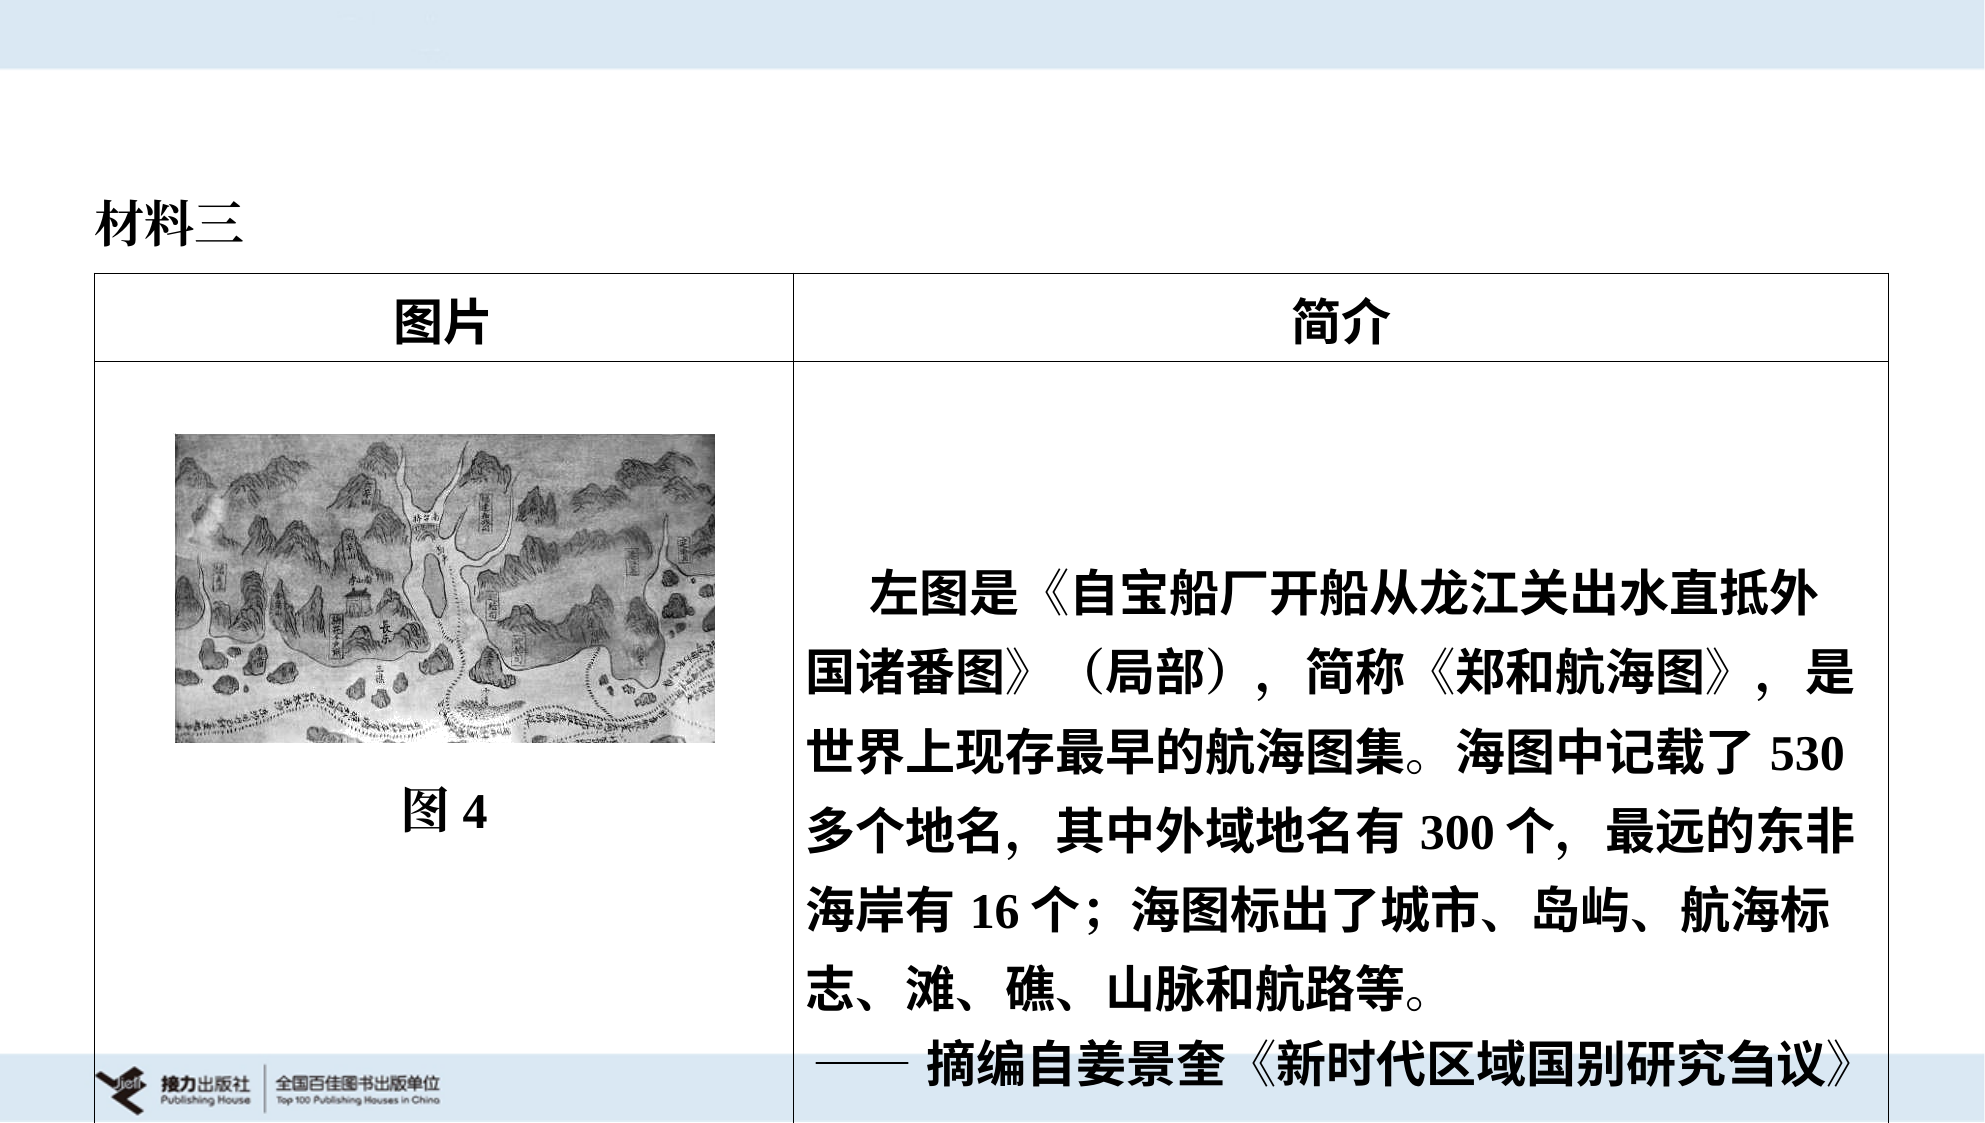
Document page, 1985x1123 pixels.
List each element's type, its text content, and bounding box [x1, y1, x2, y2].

table_cell ____________________________________________________________ [95, 362, 793, 1123]
table_header 图片 [95, 274, 793, 361]
picture [173, 433, 715, 743]
text_box 图4 [400, 763, 488, 898]
table_header 简介 [794, 274, 1888, 361]
picture [0, 0, 1985, 1122]
table_cell 左图是《自宝船厂开船从龙江关出水直抵外 国诸番图》（局部），简称《郑和航海图》，是 世界上现存最早的航海图集。海图中记载了530 多个地名，其中外域地名有300个，最远的东非 海岸有16个；海图标出了城市、岛屿、航海标 志、滩、礁、山脉和航路等。 ——摘编自姜景奎《新时代区域国别研究刍议》 [794, 362, 1888, 1123]
text_box 材料三 [94, 161, 1892, 254]
